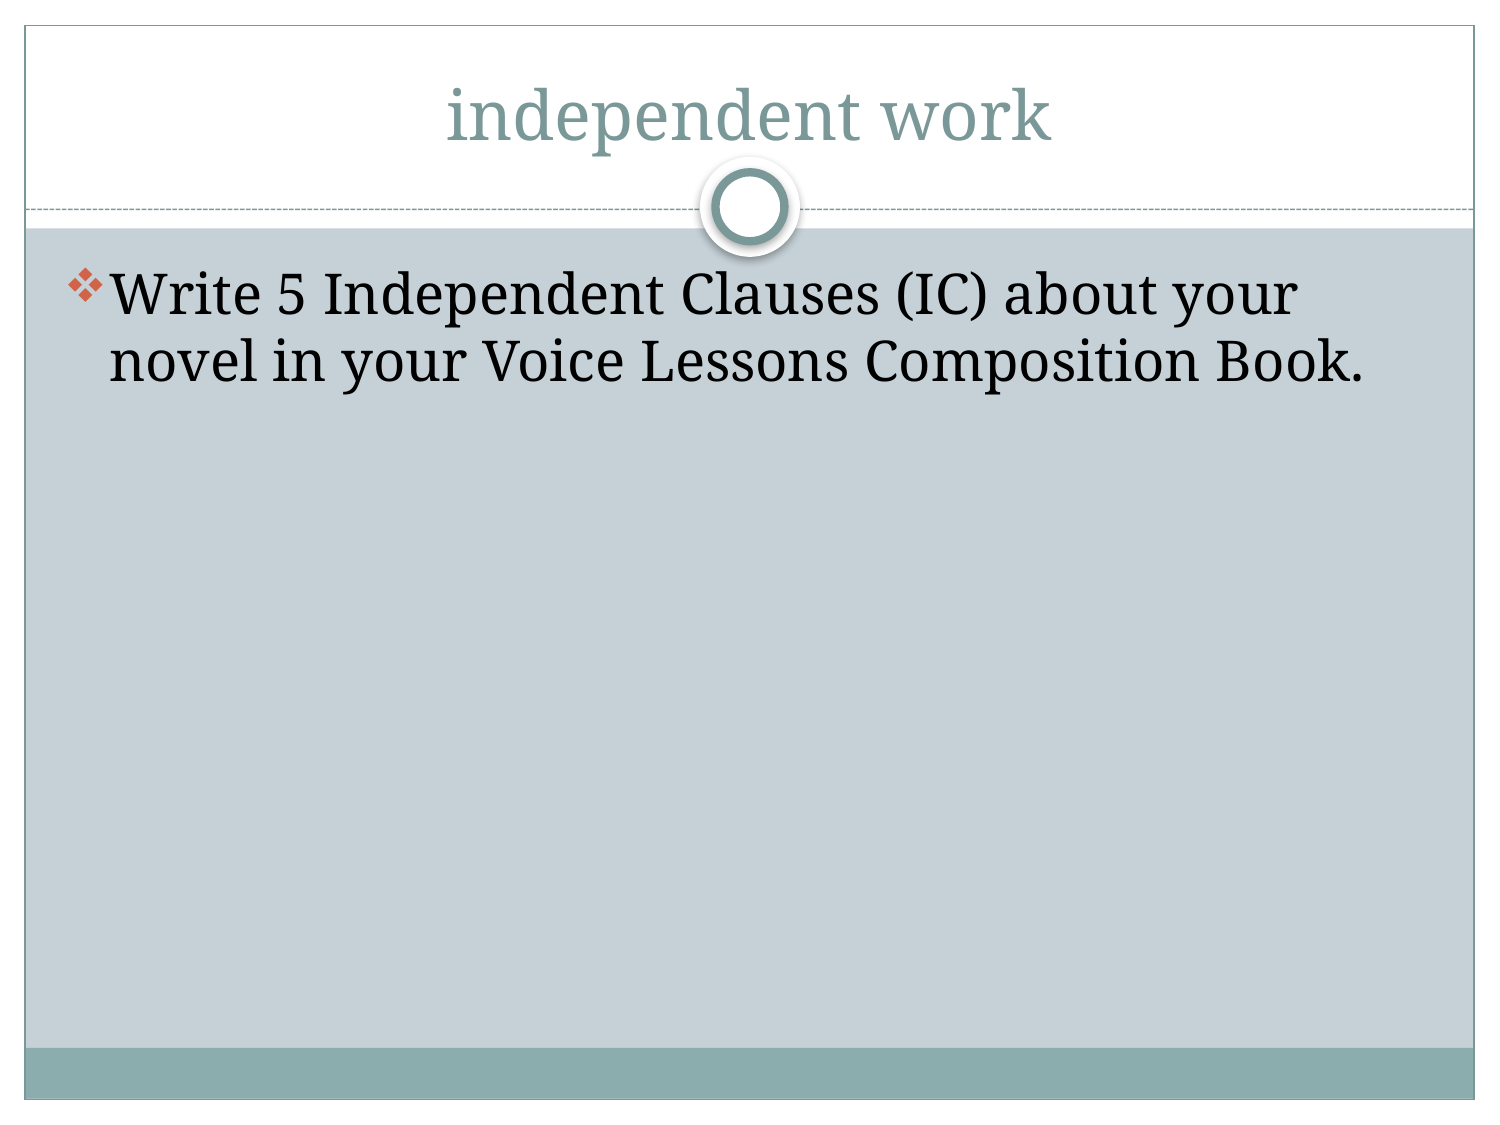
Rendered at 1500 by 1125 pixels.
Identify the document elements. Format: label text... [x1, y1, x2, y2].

title independent work [49, 37, 1450, 162]
list Write 5 Independent Clauses (IC) about your novel in your Voice Lessons Composition Book. [49, 250, 1445, 1001]
